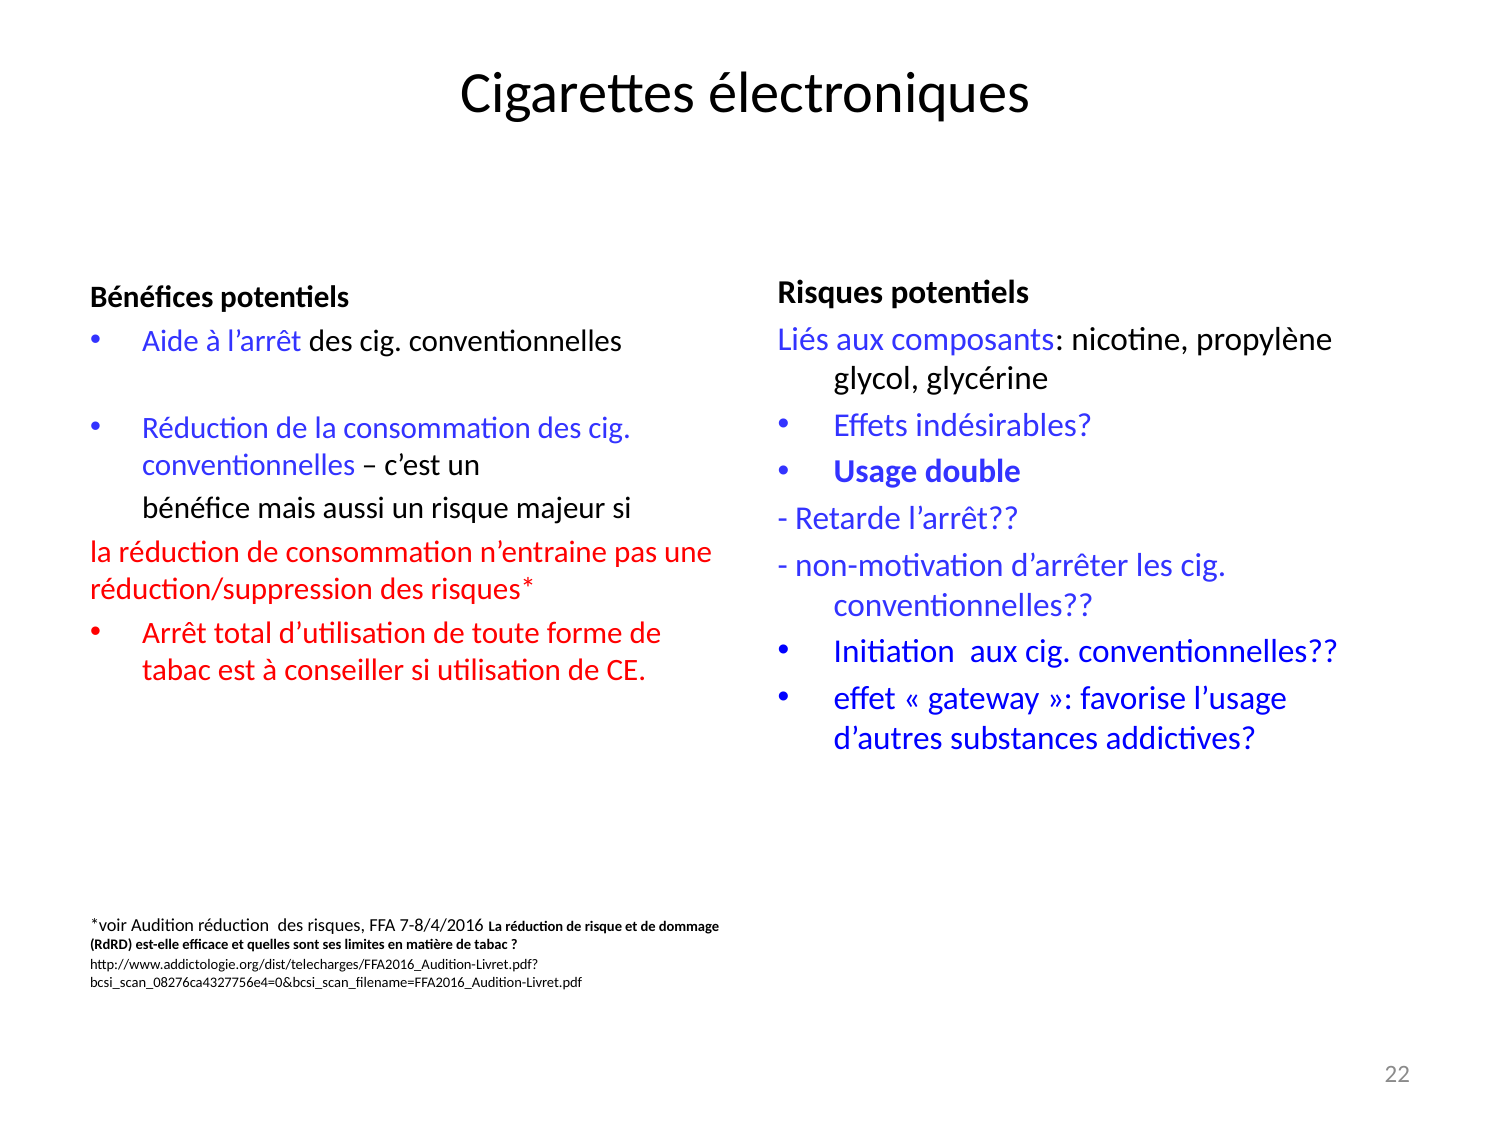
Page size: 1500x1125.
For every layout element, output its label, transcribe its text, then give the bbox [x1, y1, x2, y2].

title Cigarettes électroniques [70, 23, 1421, 155]
list Risques potentiels Liés aux composants: nicotine, propylène glycol, glycérine Effets indésirables? Usage double - Retarde l’arrêt?? - non-motivation d’arrêter les cig. conventionnelles?? Initiation aux cig. conventionnelles?? effet « gateway »: favorise l’usage d’autres substances addictives? [762, 262, 1425, 1125]
list Bénéfices potentiels Aide à l’arrêt des cig. conventionnelles Réduction de la consommation des cig. conventionnelles – c’est un bénéfice mais aussi un risque majeur si la réduction de consommation n’entraine pas une réduction/suppression des risques* Arrêt total d’utilisation de toute forme de tabac est à conseiller si utilisation de CE. *voir Audition réduction des risques, FFA 7-8/4/2016 La réduction de risque et de dommage (RdRD) est-elle efficace et quelles sont ses limites en matière de tabac ? http://www.addictologie.org/dist/telecharges/FFA2016_Audition-Livret.pdf?bcsi_scan_08276ca4327756e4=0&bcsi_scan_filename=FFA2016_Audition-Livret.pdf [75, 196, 738, 1005]
slide_number 22 [1074, 1042, 1425, 1103]
